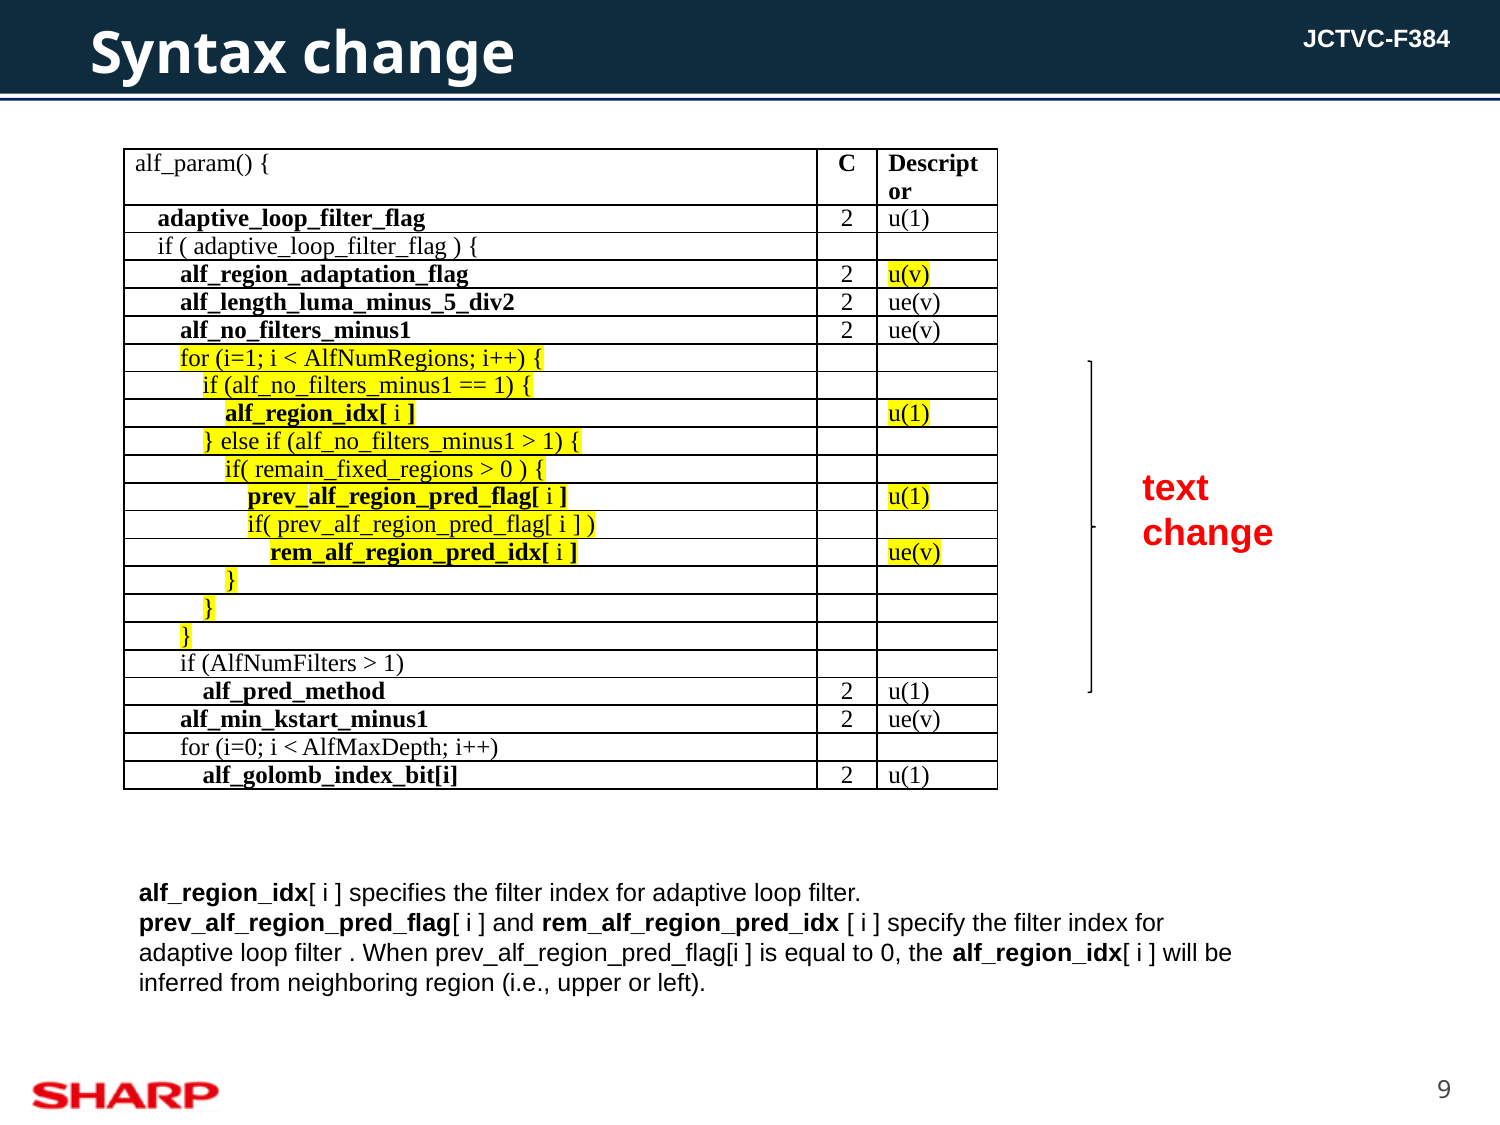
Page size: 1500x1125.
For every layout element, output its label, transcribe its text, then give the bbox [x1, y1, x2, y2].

table_cell alf_region_adaptation_flag [125, 261, 816, 287]
table_cell [818, 623, 876, 649]
table_cell [818, 595, 876, 621]
table_cell [818, 651, 876, 677]
table_cell alf_region_idx[ i ] [125, 400, 816, 426]
table_cell u(v) [878, 261, 997, 287]
table_cell [818, 400, 876, 426]
table_cell 2 [818, 317, 876, 343]
table_cell for (i=0; i < AlfMaxDepth; i++) [125, 734, 816, 760]
table_cell [878, 372, 997, 398]
table_cell alf_no_filters_minus1 [125, 317, 816, 343]
table_cell 2 [818, 289, 876, 315]
table_cell alf_length_luma_minus_5_div2 [125, 289, 816, 315]
table_cell u(1) [878, 678, 997, 704]
picture [0, 1068, 1500, 1125]
table_cell [818, 567, 876, 593]
table_cell [818, 484, 876, 510]
table_cell prev_alf_region_pred_flag[ i ] [125, 484, 816, 510]
table_cell if( prev_alf_region_pred_flag[ i ] ) [125, 511, 816, 538]
table_cell } [125, 595, 816, 621]
table_cell if (alf_no_filters_minus1 == 1) { [125, 372, 816, 398]
table_cell u(1) [878, 484, 997, 510]
table_cell [818, 233, 876, 259]
table_cell [878, 428, 997, 454]
table_cell 2 [818, 706, 876, 732]
table_cell alf_golomb_index_bit[i] [125, 762, 816, 788]
table_cell } else if (alf_no_filters_minus1 > 1) { [125, 428, 816, 454]
table_cell 2 [818, 678, 876, 704]
table_cell [818, 734, 876, 760]
table_cell alf_pred_method [125, 678, 816, 704]
table_cell rem_alf_region_pred_idx[ i ] [125, 539, 816, 565]
table_cell [878, 345, 997, 371]
text_box alf_region_idx[ i ] specifies the filter index for adaptive loop filter. prev_alf_region_pred_flag[ i ] and rem_alf_region_pred_idx [ i ] specify the filter index for adaptive loop filter . When prev_alf_region_pred_flag[i ] is equal to 0, the alf_region_idx[ i ] will be inferred from neighboring region (i.e., upper or left). [123, 869, 1282, 1004]
slide_number 9 [1345, 1062, 1467, 1108]
table_cell 2 [818, 762, 876, 788]
table_cell [878, 734, 997, 760]
table_cell } [125, 623, 816, 649]
table_cell if( remain_fixed_regions > 0 ) { [125, 456, 816, 482]
table_cell [818, 539, 876, 565]
table_cell [818, 372, 876, 398]
table_cell ue(v) [878, 289, 997, 315]
table_cell ue(v) [878, 539, 997, 565]
table_header C [818, 150, 876, 204]
title Syntax change [74, 15, 1426, 85]
table_header alf_param() { [125, 150, 816, 204]
table_cell u(1) [878, 762, 997, 788]
table_cell [878, 595, 997, 621]
table_cell [818, 456, 876, 482]
text_box [1087, 360, 1097, 694]
table_cell if (AlfNumFilters > 1) [125, 651, 816, 677]
table_cell for (i=1; i < AlfNumRegions; i++) { [125, 345, 816, 371]
table_cell u(1) [878, 206, 997, 232]
table_cell } [125, 567, 816, 593]
table_cell [878, 567, 997, 593]
text_box text change [1127, 455, 1307, 561]
table_cell [818, 428, 876, 454]
table_cell [878, 651, 997, 677]
table_cell u(1) [878, 400, 997, 426]
table_cell [878, 511, 997, 538]
table_cell [878, 456, 997, 482]
table_cell adaptive_loop_filter_flag [125, 206, 816, 232]
table_header Descriptor [878, 150, 997, 204]
table_cell if ( adaptive_loop_filter_flag ) { [125, 233, 816, 259]
table_cell 2 [818, 206, 876, 232]
table_cell [878, 623, 997, 649]
table_cell ue(v) [878, 317, 997, 343]
table_cell [818, 345, 876, 371]
table_cell alf_min_kstart_minus1 [125, 706, 816, 732]
table_cell ue(v) [878, 706, 997, 732]
table_cell 2 [818, 261, 876, 287]
table_cell [878, 233, 997, 259]
table_cell [818, 511, 876, 538]
